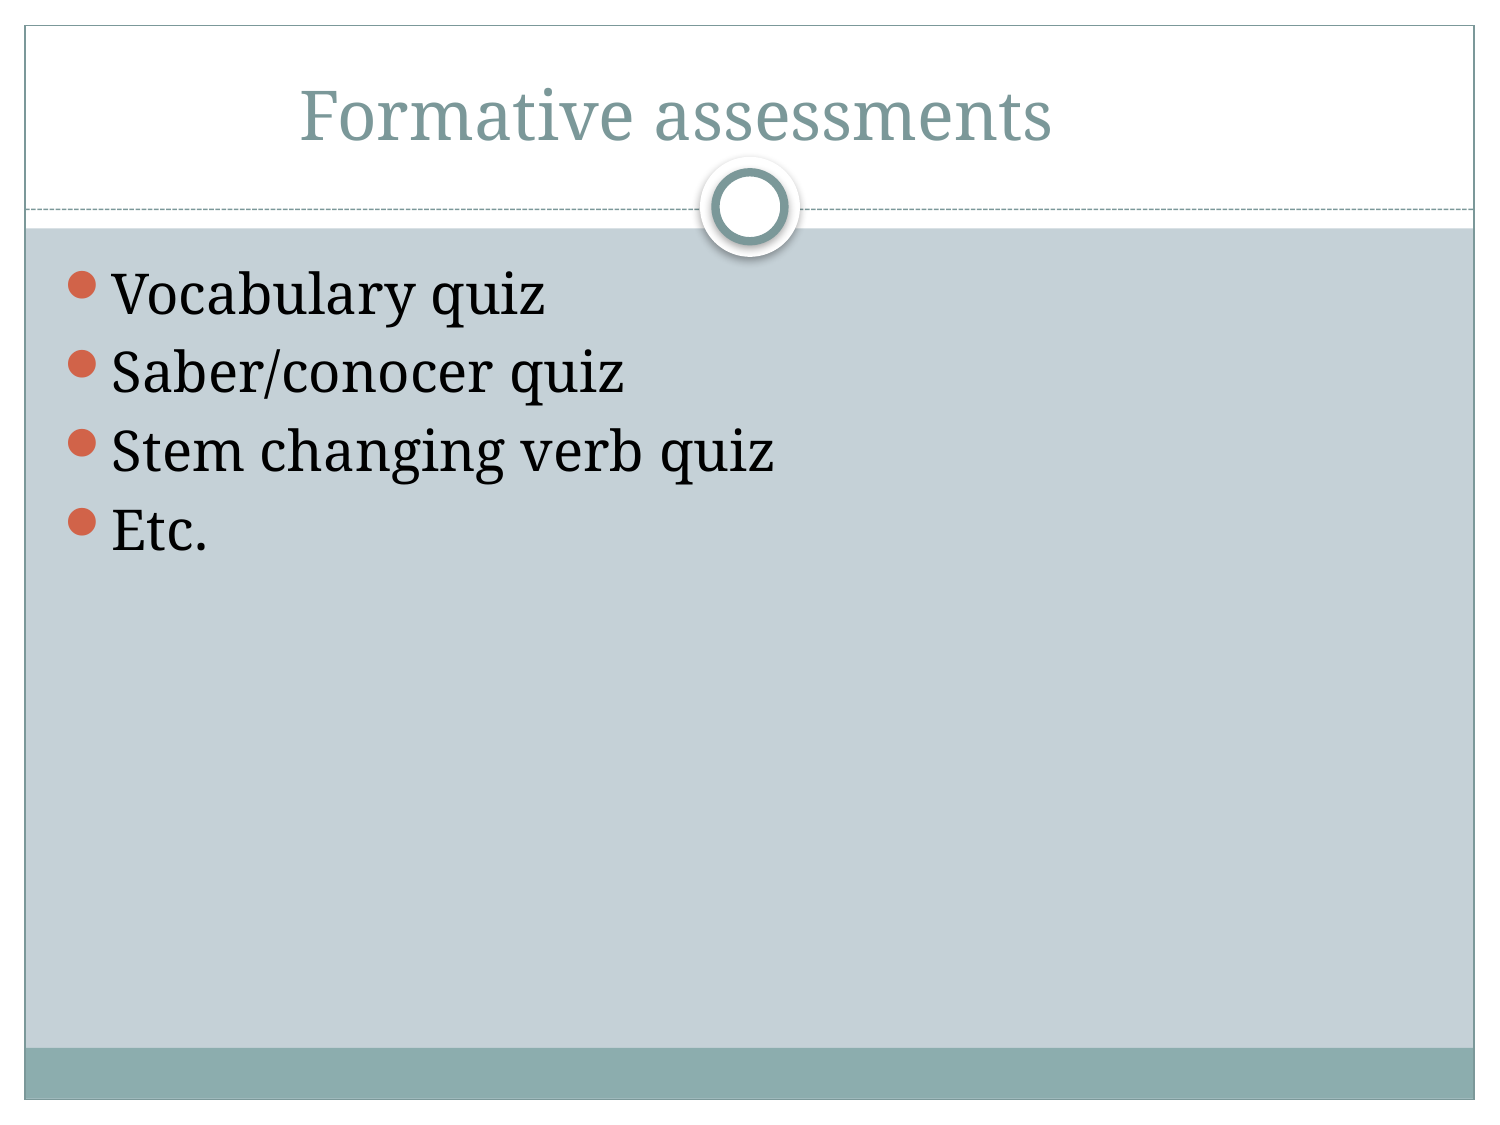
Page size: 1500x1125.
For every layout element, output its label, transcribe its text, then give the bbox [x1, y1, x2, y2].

list Vocabulary quiz Saber/conocer quiz Stem changing verb quiz Etc. [49, 250, 1445, 1001]
title Formative assessments [49, 37, 1450, 162]
